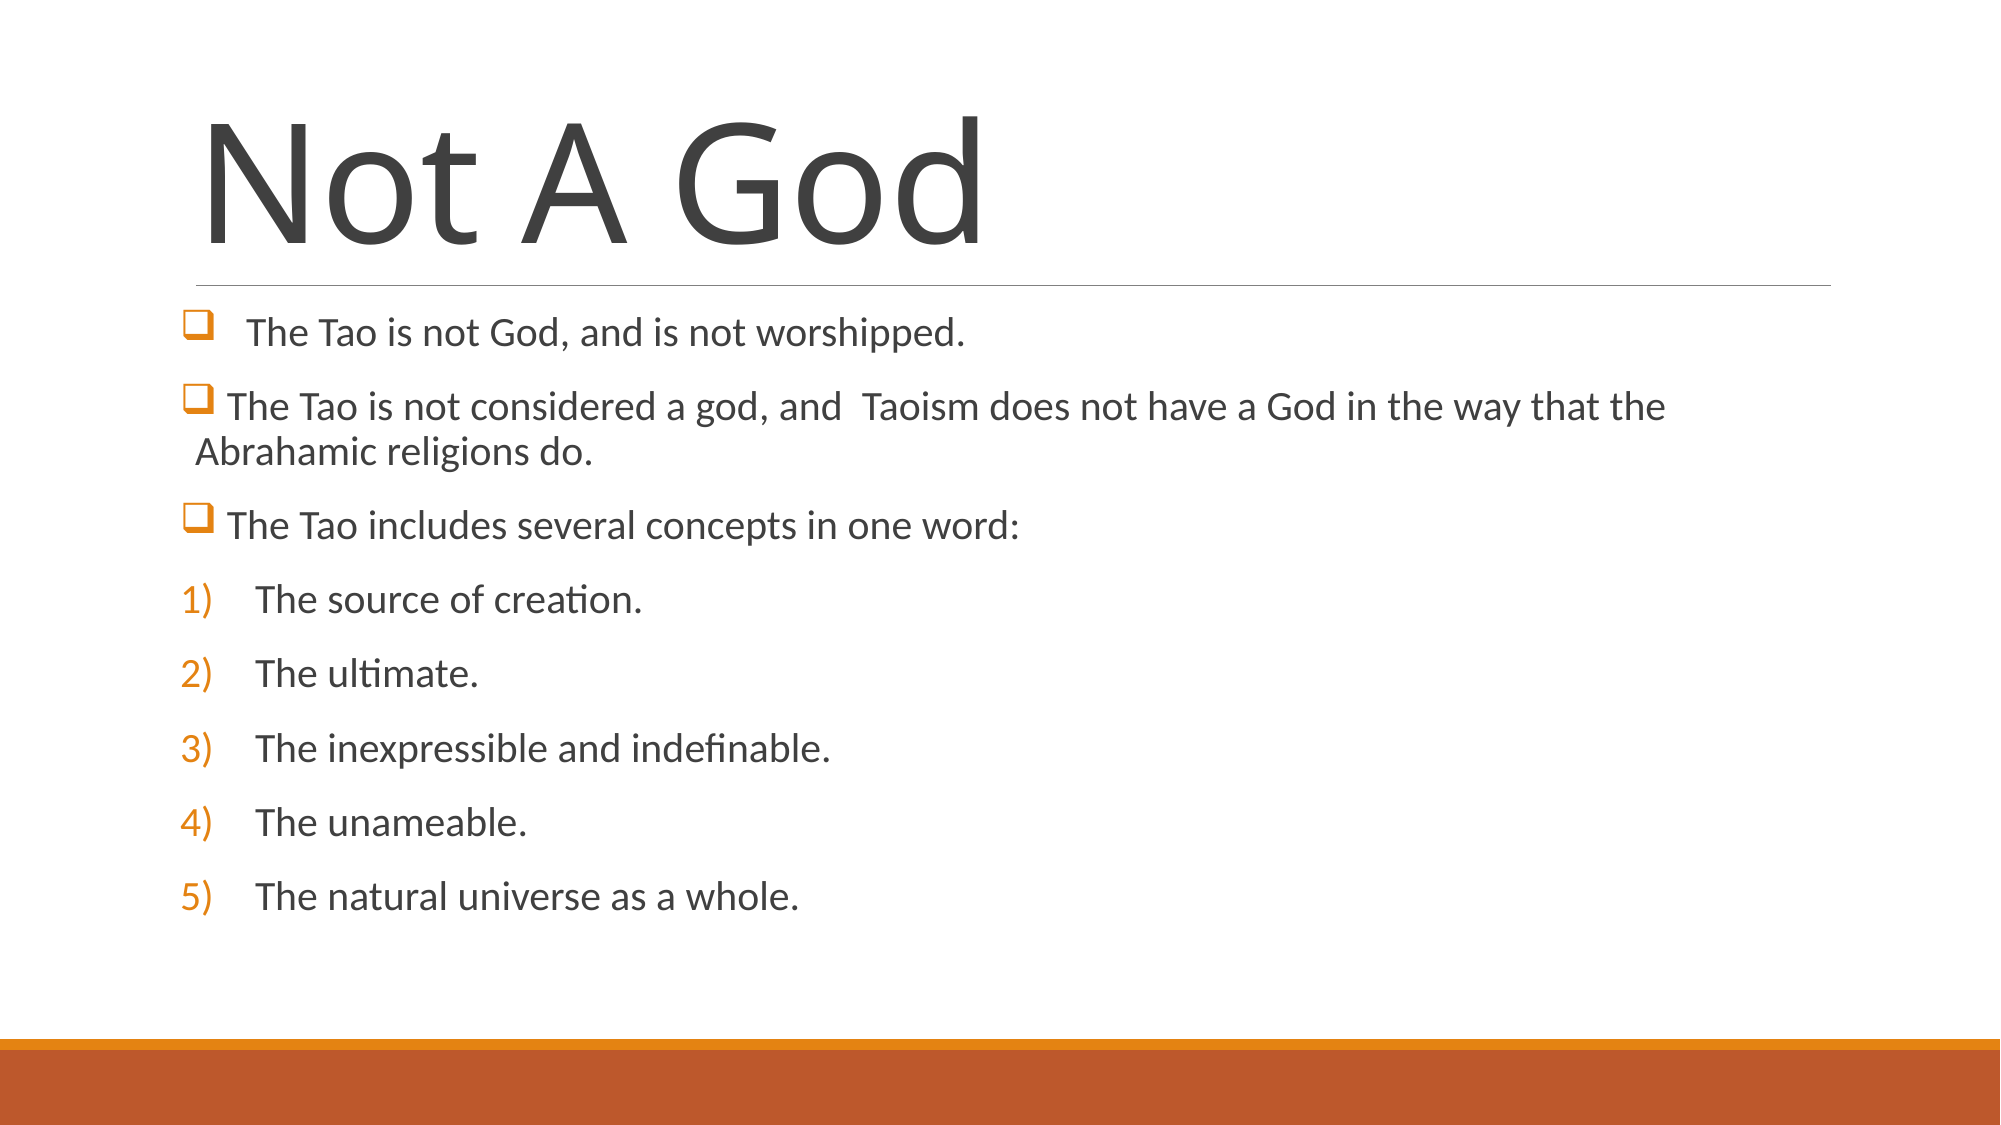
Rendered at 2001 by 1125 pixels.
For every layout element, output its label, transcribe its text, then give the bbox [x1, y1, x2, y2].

list The Tao is not God, and is not worshipped. The Tao is not considered a god, and Taoism does not have a God in the way that the Abrahamic religions do. The Tao includes several concepts in one word: The source of creation. The ultimate. The inexpressible and indefinable. The unameable. The natural universe as a whole. [180, 302, 1830, 963]
title Not A God [180, 47, 1830, 285]
